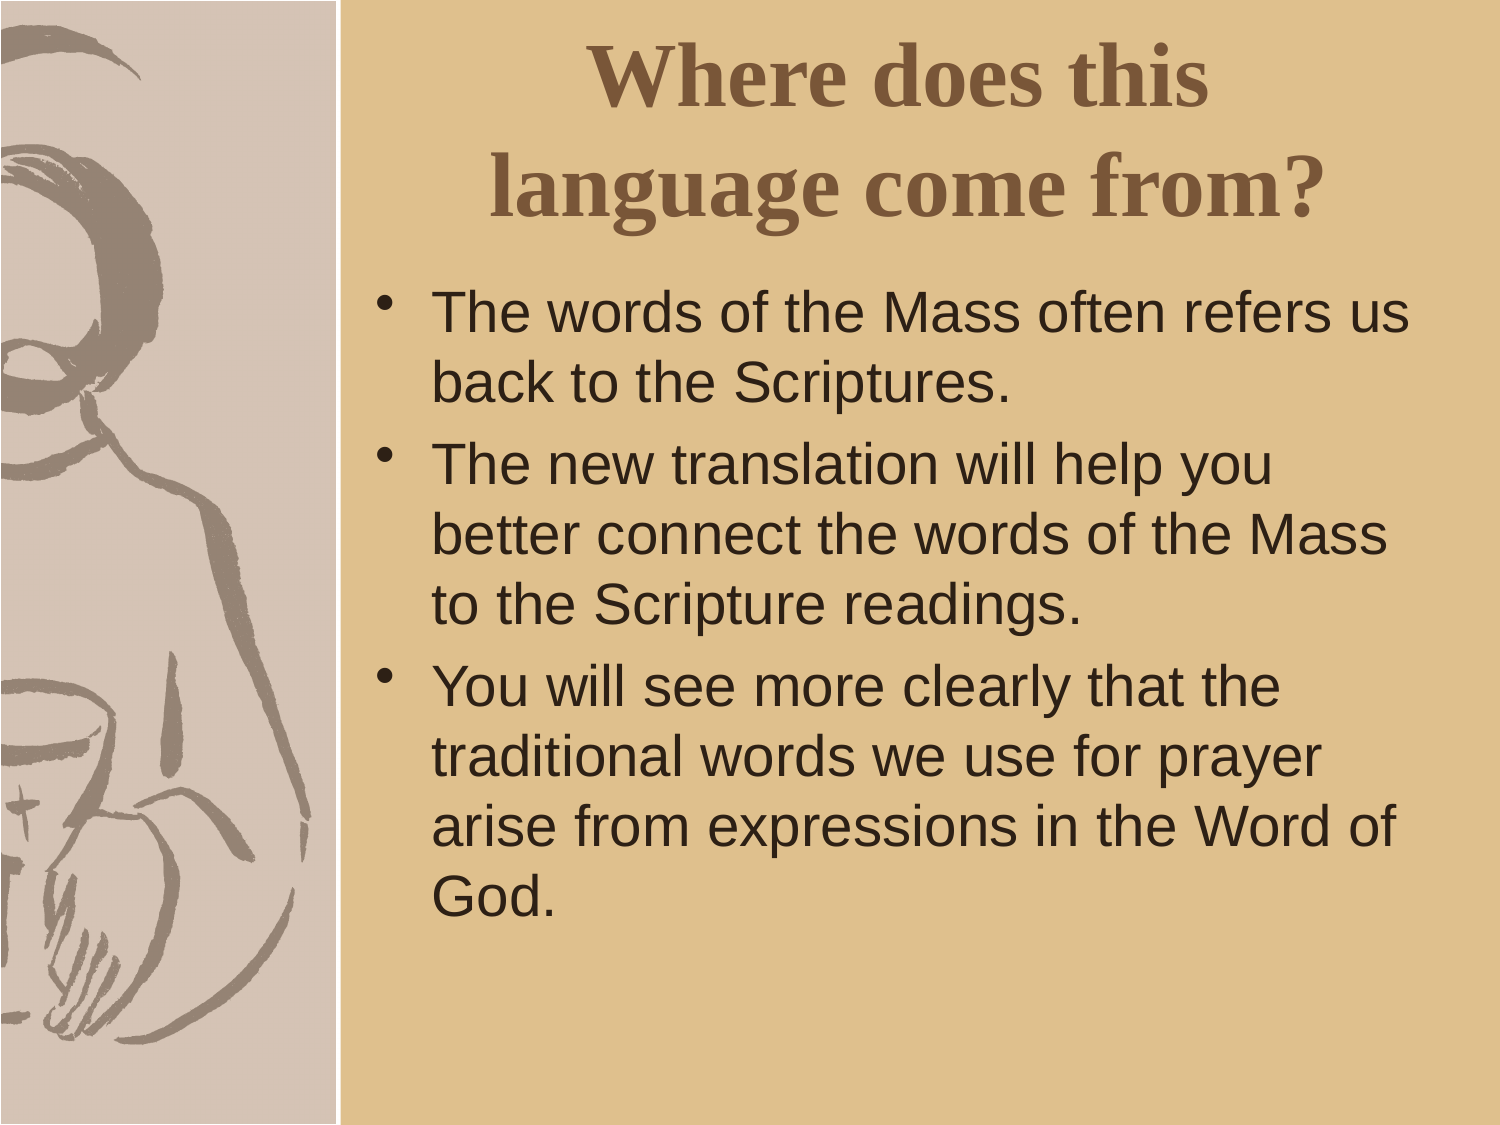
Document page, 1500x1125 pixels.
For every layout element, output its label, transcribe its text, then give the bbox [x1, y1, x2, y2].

picture [337, 0, 341, 1125]
list The words of the Mass often refers us back to the Scriptures. The new translation will help you better connect the words of the Mass to the Scripture readings. You will see more clearly that the traditional words we use for prayer arise from expressions in the Word of God. [360, 267, 1447, 943]
title Where does this language come from? [348, 30, 1471, 219]
